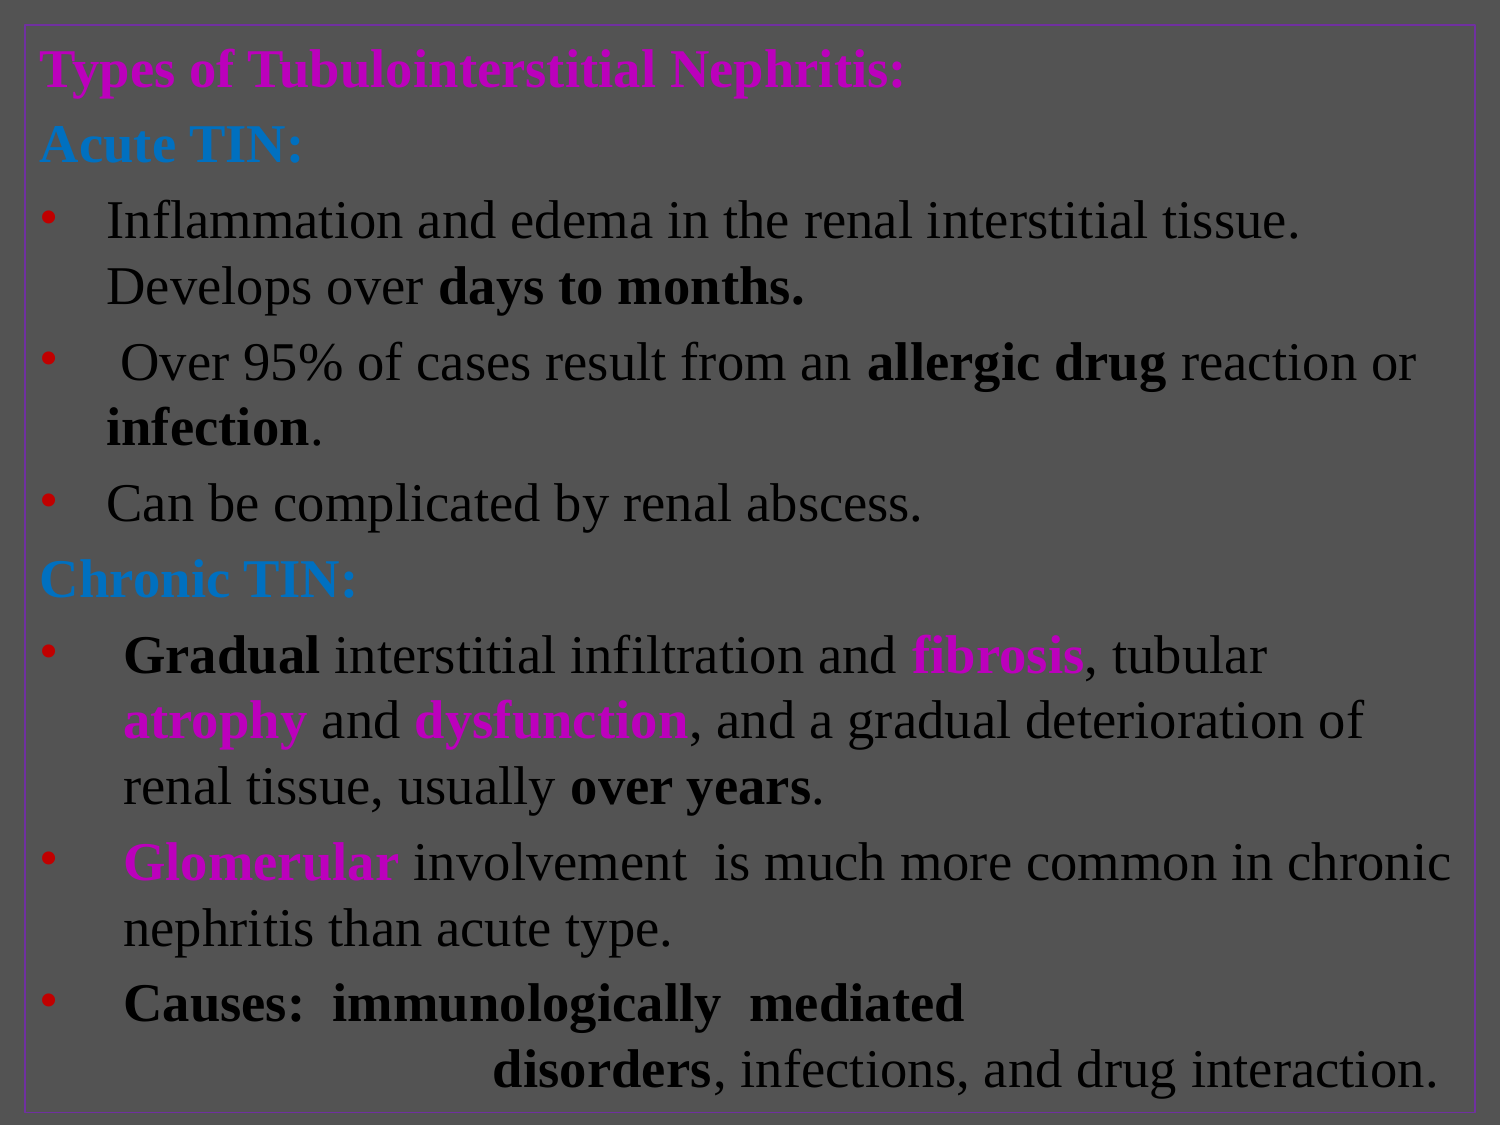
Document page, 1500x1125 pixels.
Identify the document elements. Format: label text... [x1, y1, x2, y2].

subtitle Types of Tubulointerstitial Nephritis: Acute TIN: Inflammation and edema in the renal interstitial tissue. Develops over days to months. Over 95% of cases result from an allergic drug reaction or infection. Can be complicated by renal abscess. Chronic TIN: Gradual interstitial infiltration and fibrosis, tubular atrophy and dysfunction, and a gradual deterioration of renal tissue, usually over years. Glomerular involvement is much more common in chronic nephritis than acute type. Causes: immunologically mediated disorders, infections, and drug interaction. [24, 24, 1476, 1113]
